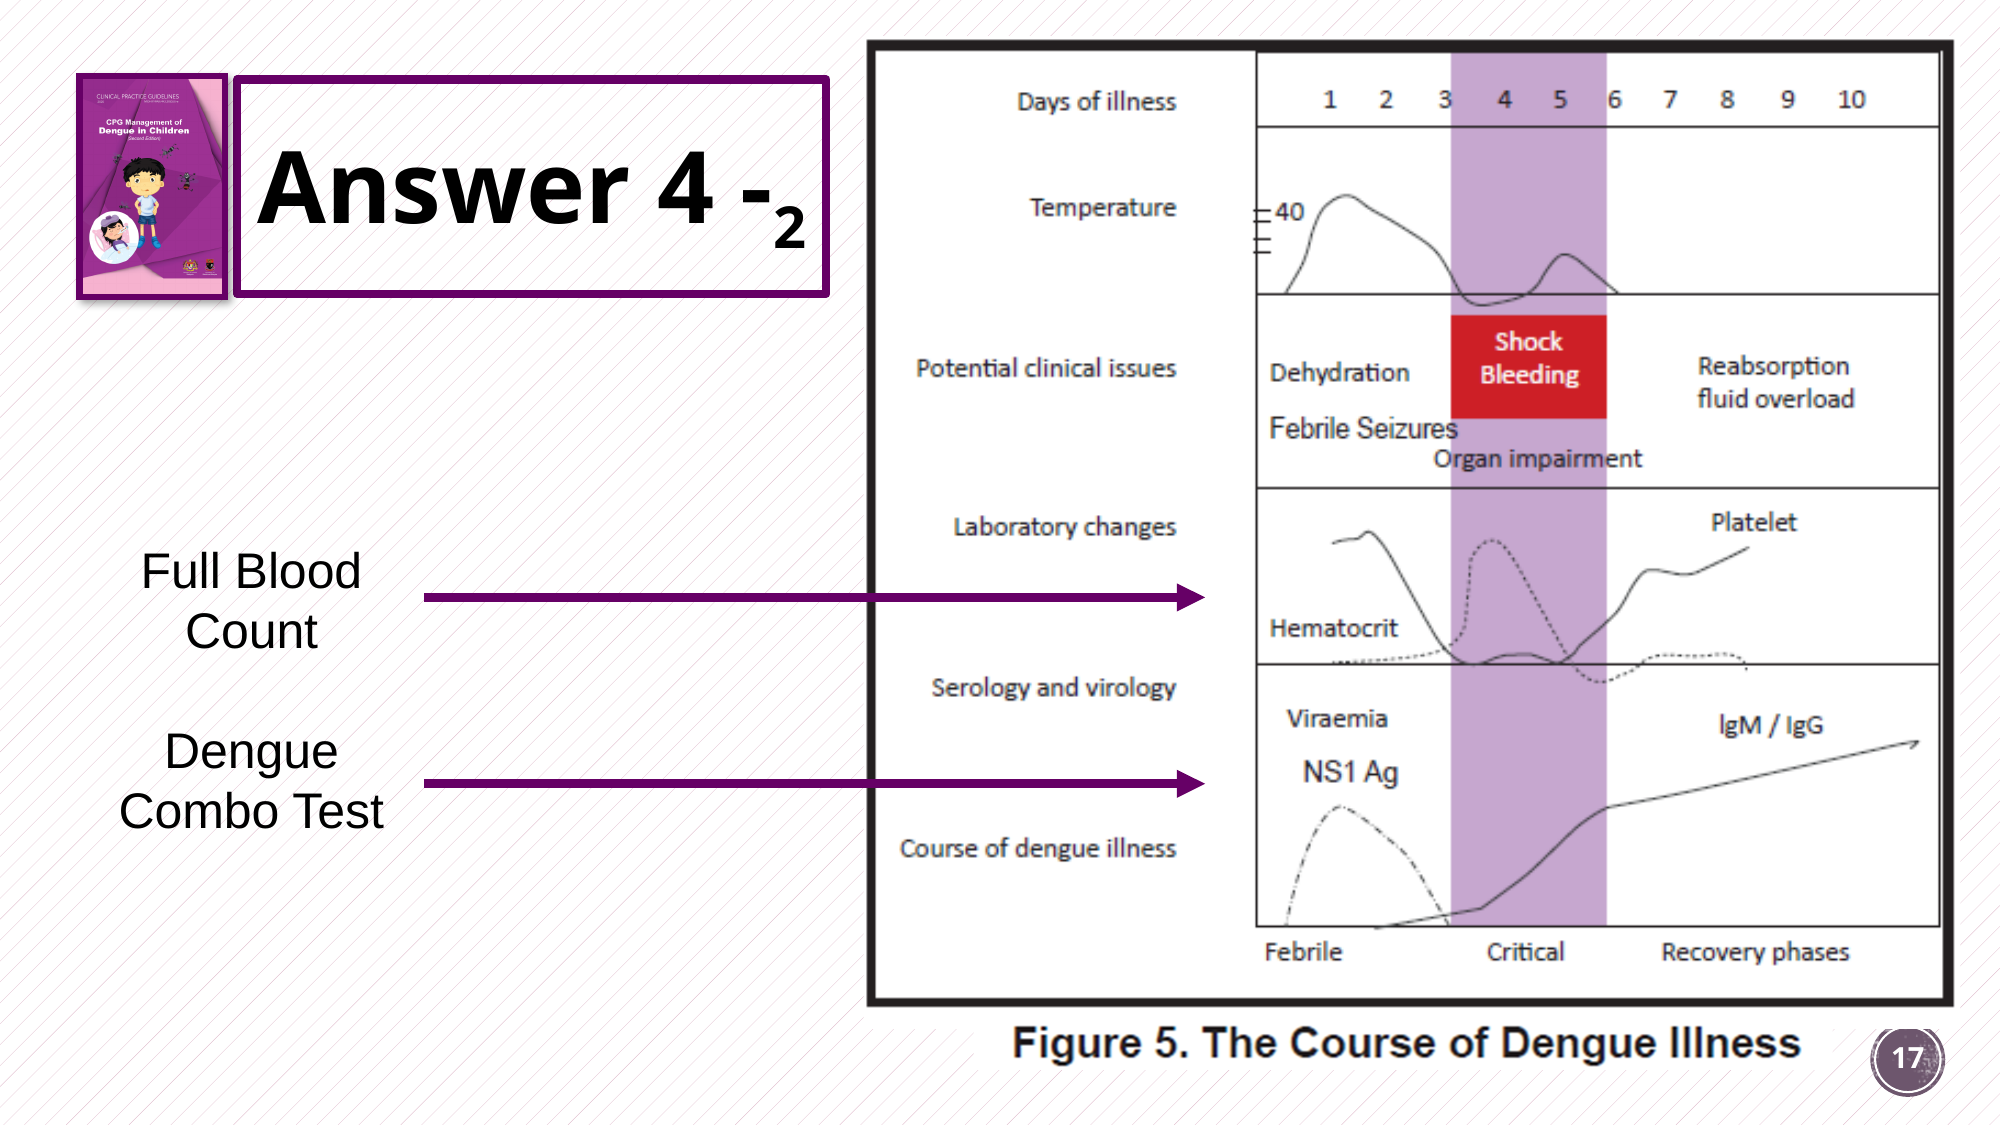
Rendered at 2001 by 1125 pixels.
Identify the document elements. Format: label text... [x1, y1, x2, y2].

picture [863, 36, 1961, 1070]
text_box Full Blood Count [82, 530, 421, 666]
picture [83, 79, 222, 294]
slide_number 17 [1855, 1030, 1961, 1089]
text_box Dengue Combo Test [82, 711, 421, 847]
text_box Answer 4 -2 [237, 79, 827, 294]
